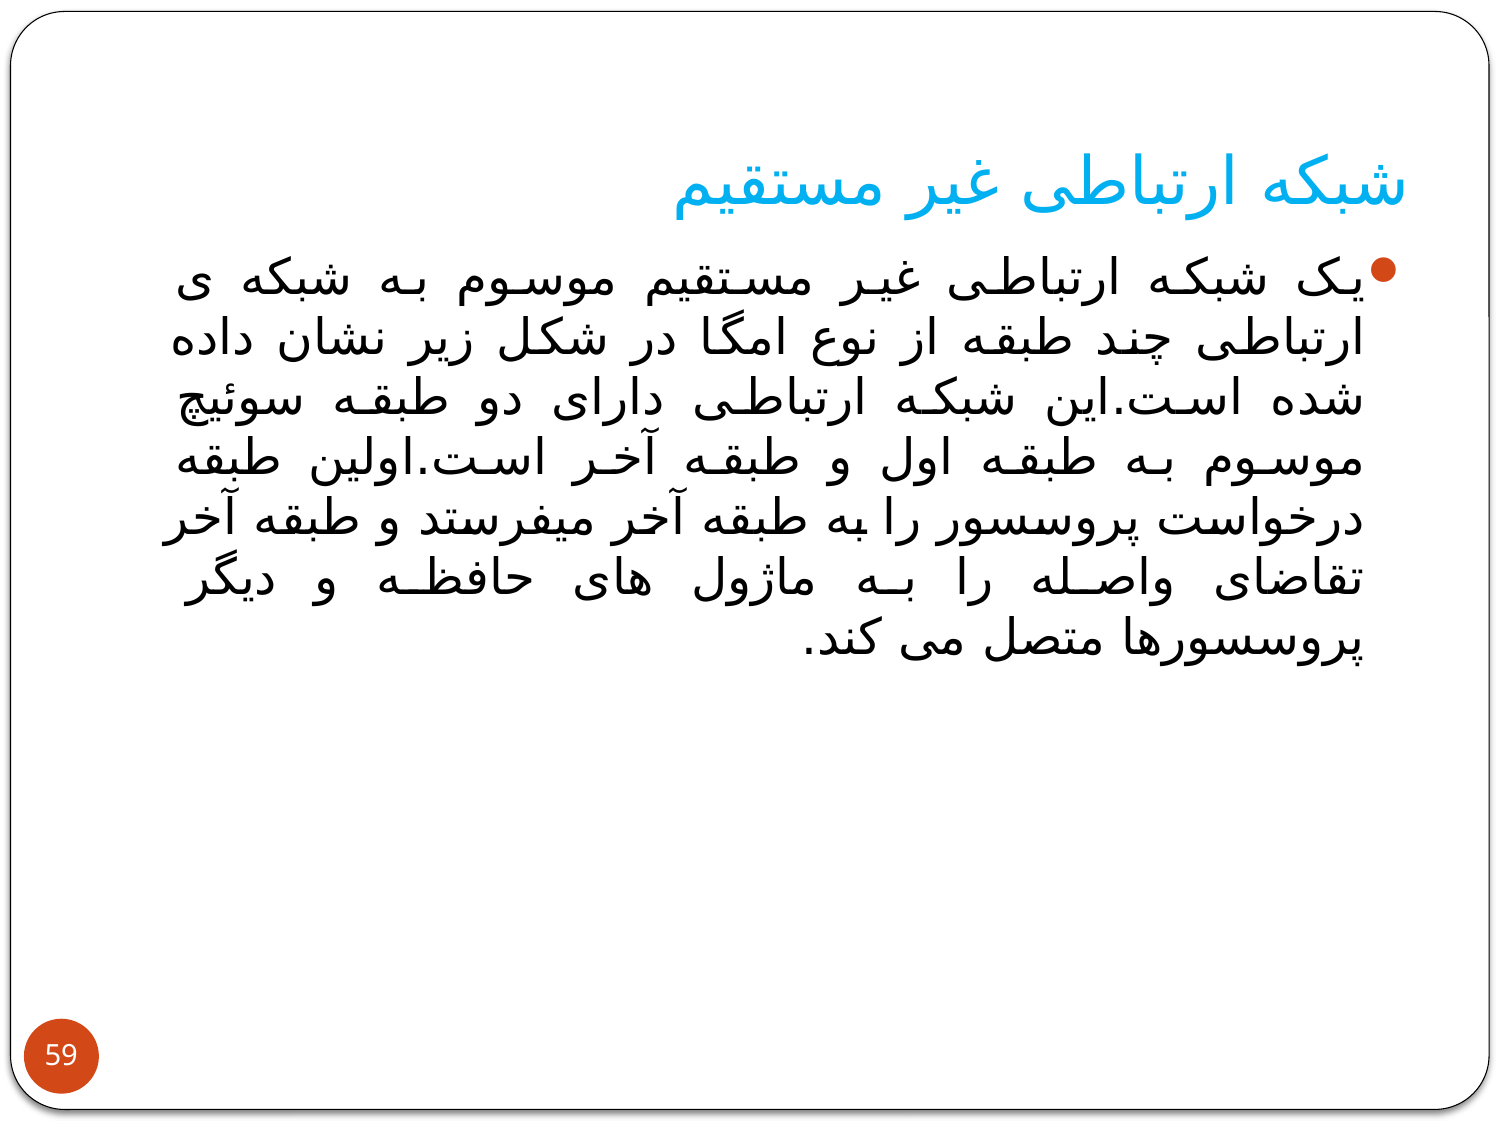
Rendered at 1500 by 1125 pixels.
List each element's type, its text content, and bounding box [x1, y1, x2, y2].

title شبکه ارتباطی غیر مستقیم [150, 45, 1425, 233]
slide_number 59 [23, 1018, 99, 1094]
list یک شبکه ارتباطی غیر مستقیم موسوم به شبکه ی ارتباطی چند طبقه از نوع امگا در شکل زیر نشان داده شده است.این شبکه ارتباطی دارای دو طبقه سوئیچ موسوم به طبقه اول و طبقه آخر است.اولین طبقه درخواست پروسسور را به طبقه آخر میفرستد و طبقه آخر تقاضای واصله را به ماژول های حافظه و دیگر پروسسورها متصل می کند. [150, 237, 1425, 988]
